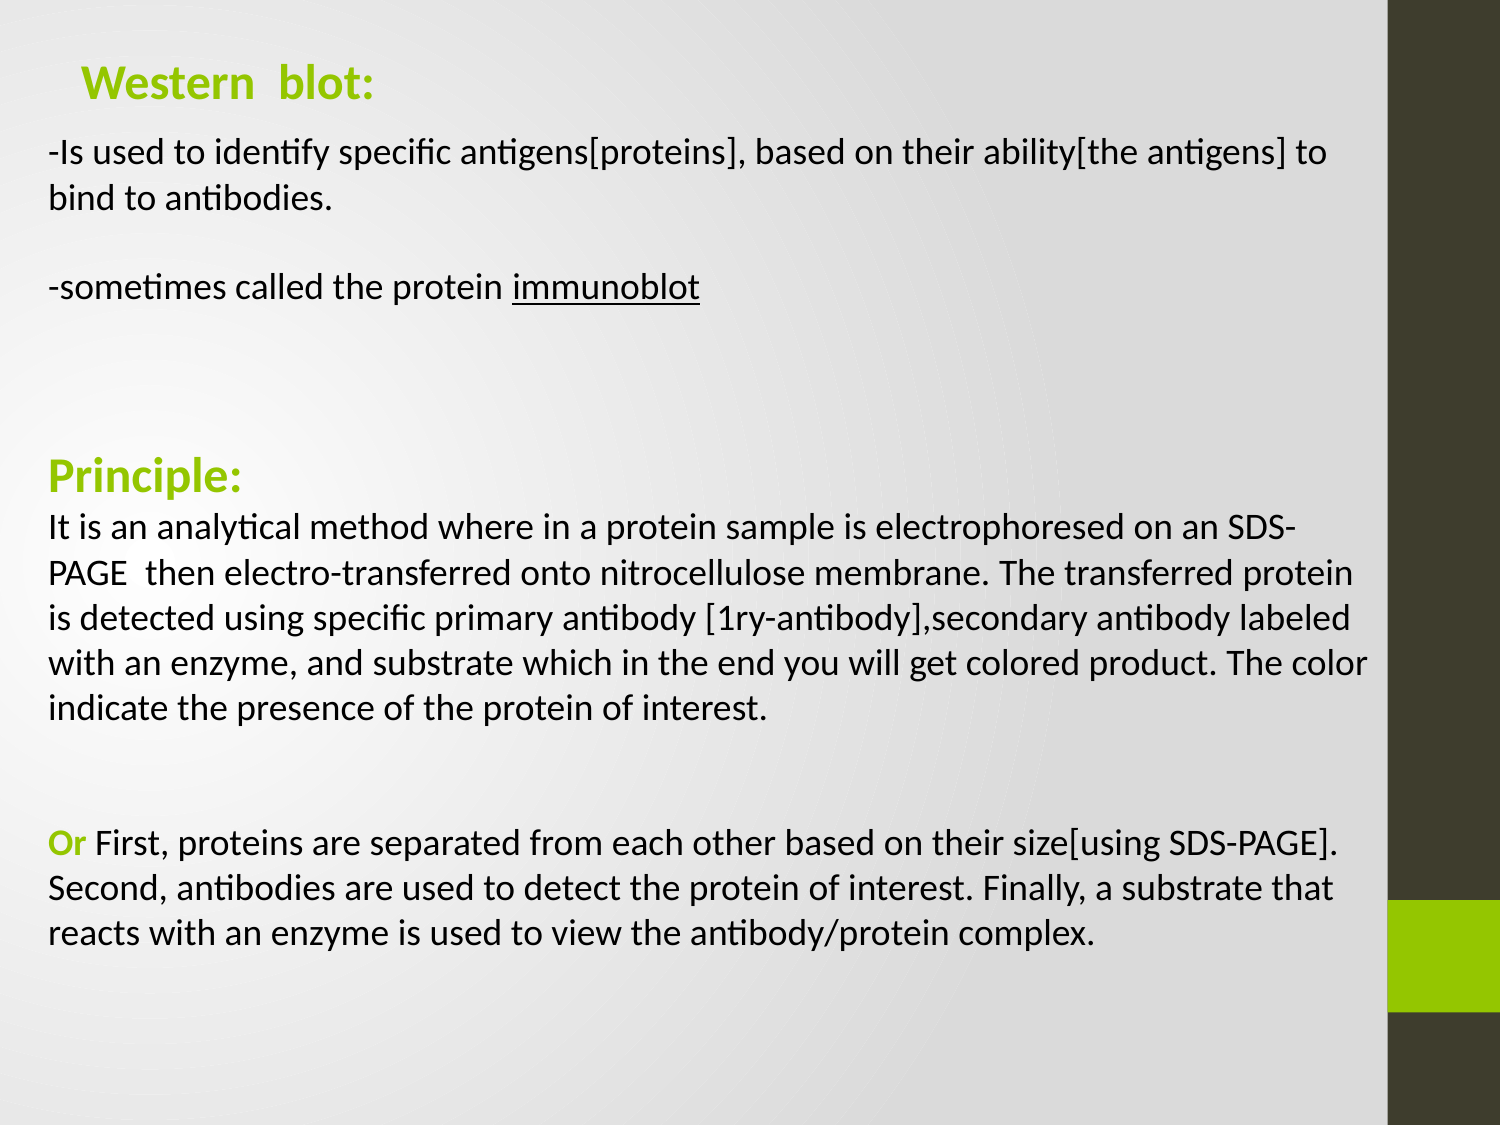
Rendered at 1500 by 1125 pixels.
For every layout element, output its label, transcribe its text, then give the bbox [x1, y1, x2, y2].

text_box Western blot: [54, 42, 391, 118]
text_box -Is used to identify specific antigens[proteins], based on their ability[the antigens] to bind to antibodies. -sometimes called the protein immunoblot Principle: It is an analytical method where in a protein sample is electrophoresed on an SDS-PAGE then electro-transferred onto nitrocellulose membrane. The transferred protein is detected using specific primary antibody [1ry-antibody],secondary antibody labeled with an enzyme, and substrate which in the end you will get colored product. The color indicate the presence of the protein of interest. Or First, proteins are separated from each other based on their size[using SDS-PAGE]. Second, antibodies are used to detect the protein of interest. Finally, a substrate that reacts with an enzyme is used to view the antibody/protein complex. [33, 120, 1388, 960]
